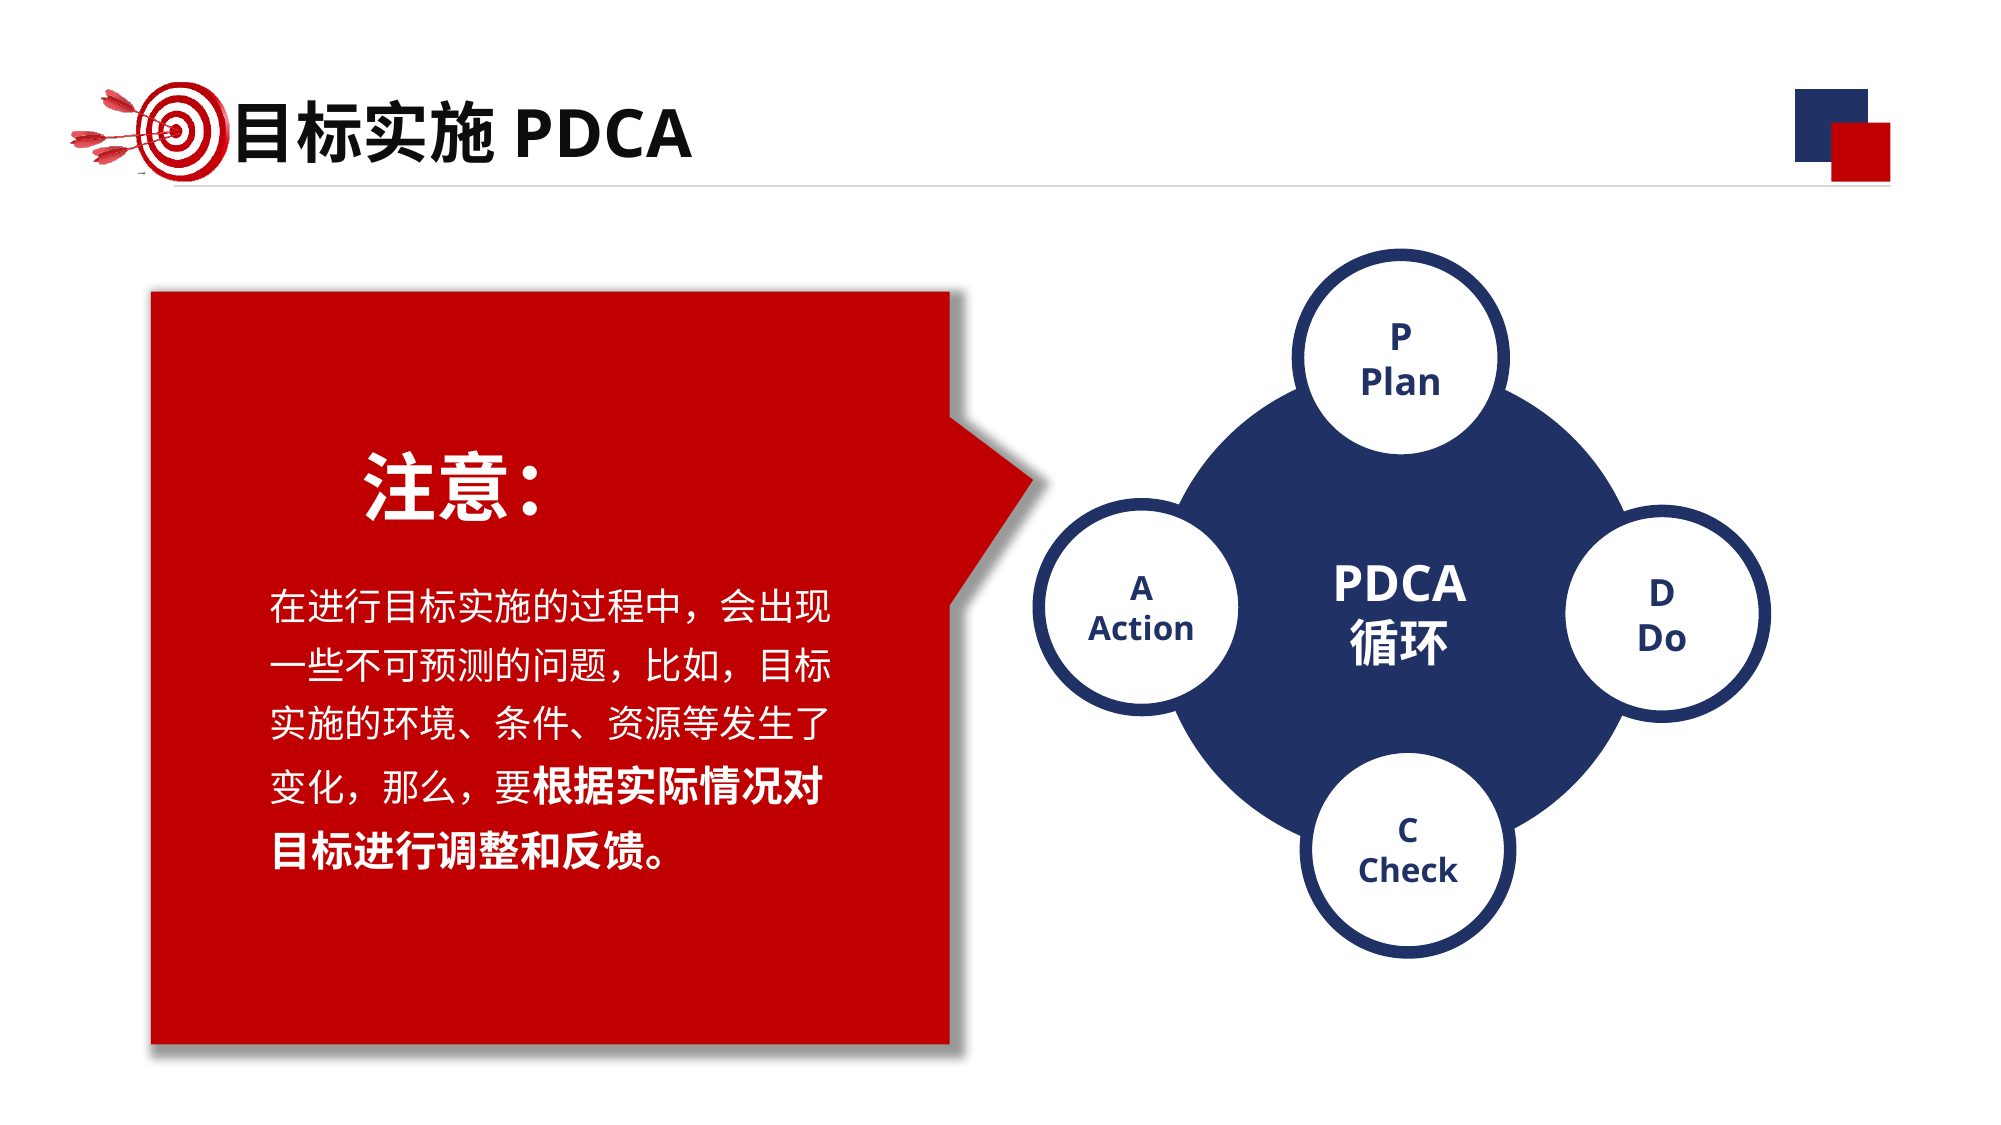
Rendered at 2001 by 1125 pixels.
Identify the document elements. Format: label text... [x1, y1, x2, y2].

picture [66, 69, 234, 184]
text_box 在进行目标实施的过程中，会出现一些不可预测的问题，比如，目标实施的环境、条件、资源等发生了变化，那么，要根据实际情况对目标进行调整和反馈。 [255, 562, 855, 883]
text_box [278, 418, 603, 540]
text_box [1038, 254, 1766, 953]
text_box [1795, 89, 1891, 182]
text_box [149, 290, 1035, 1046]
text_box 目标实施PDCA [234, 83, 708, 179]
